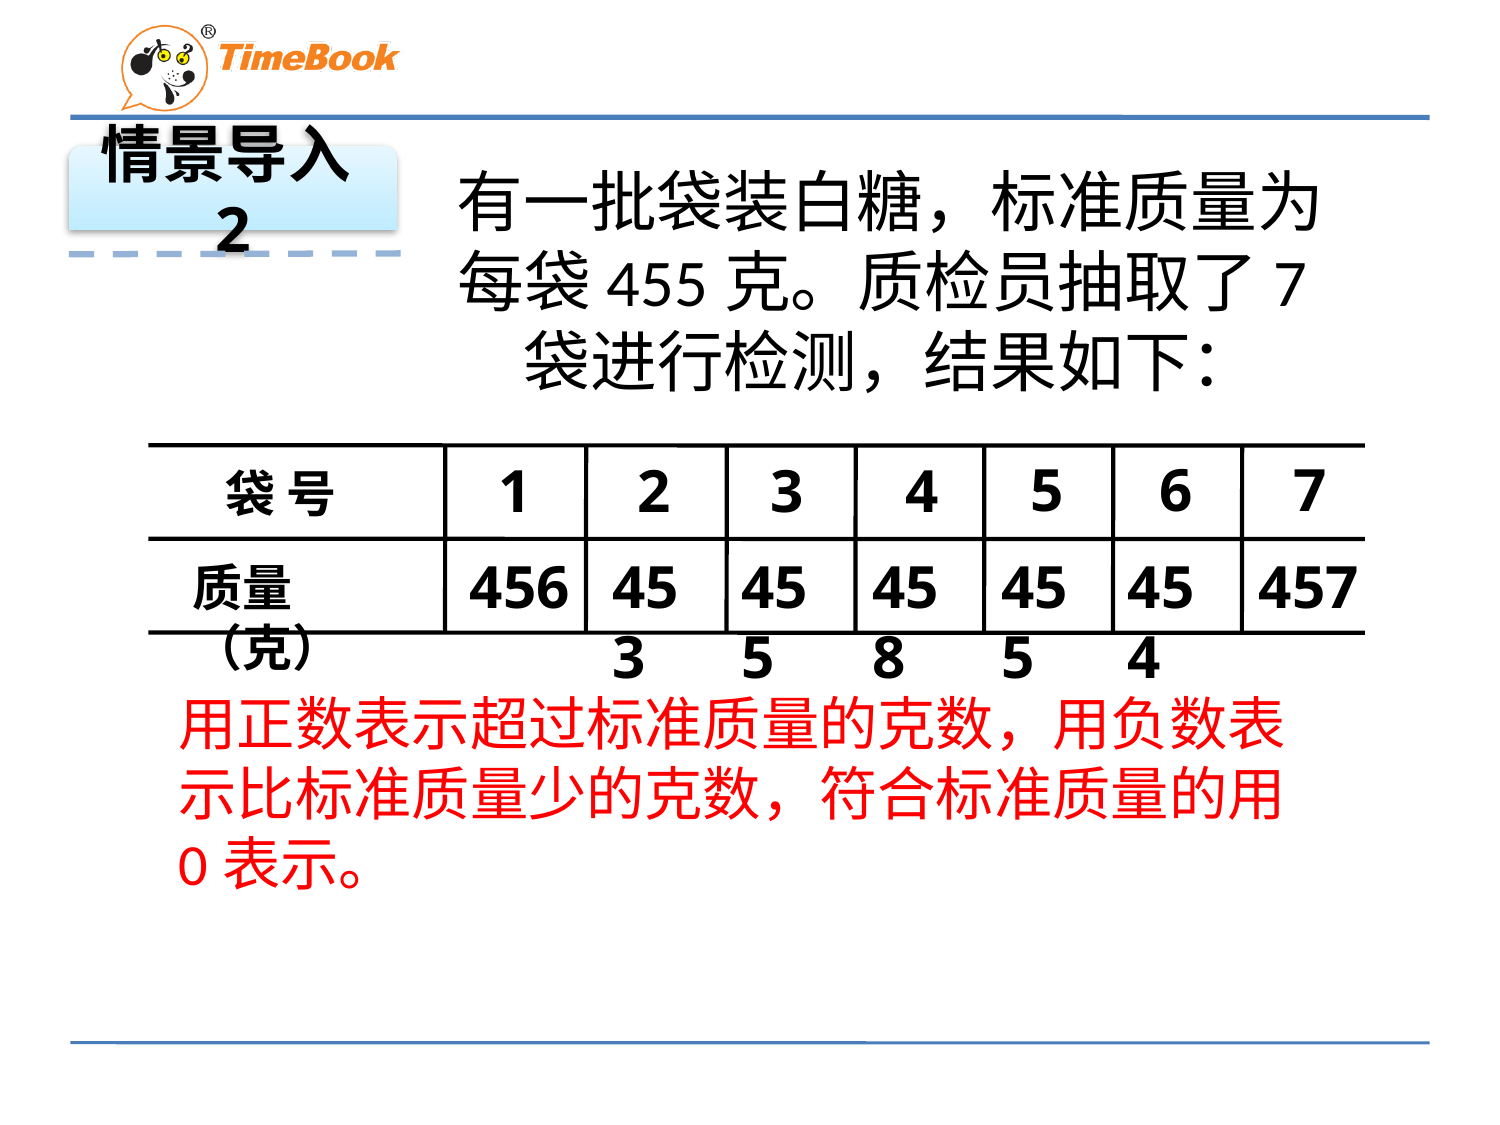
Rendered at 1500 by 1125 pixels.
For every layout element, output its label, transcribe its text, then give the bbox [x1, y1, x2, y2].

picture [118, 22, 408, 113]
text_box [148, 445, 1376, 634]
title 有一批袋装白糖，标准质量为每袋455克。质检员抽取了7袋进行检测，结果如下： [410, 152, 1372, 411]
text_box 情景导入2 [68, 144, 398, 232]
list 用正数表示超过标准质量的克数，用负数表示比标准质量少的克数，符合标准质量的用0表示。 [164, 679, 1336, 914]
